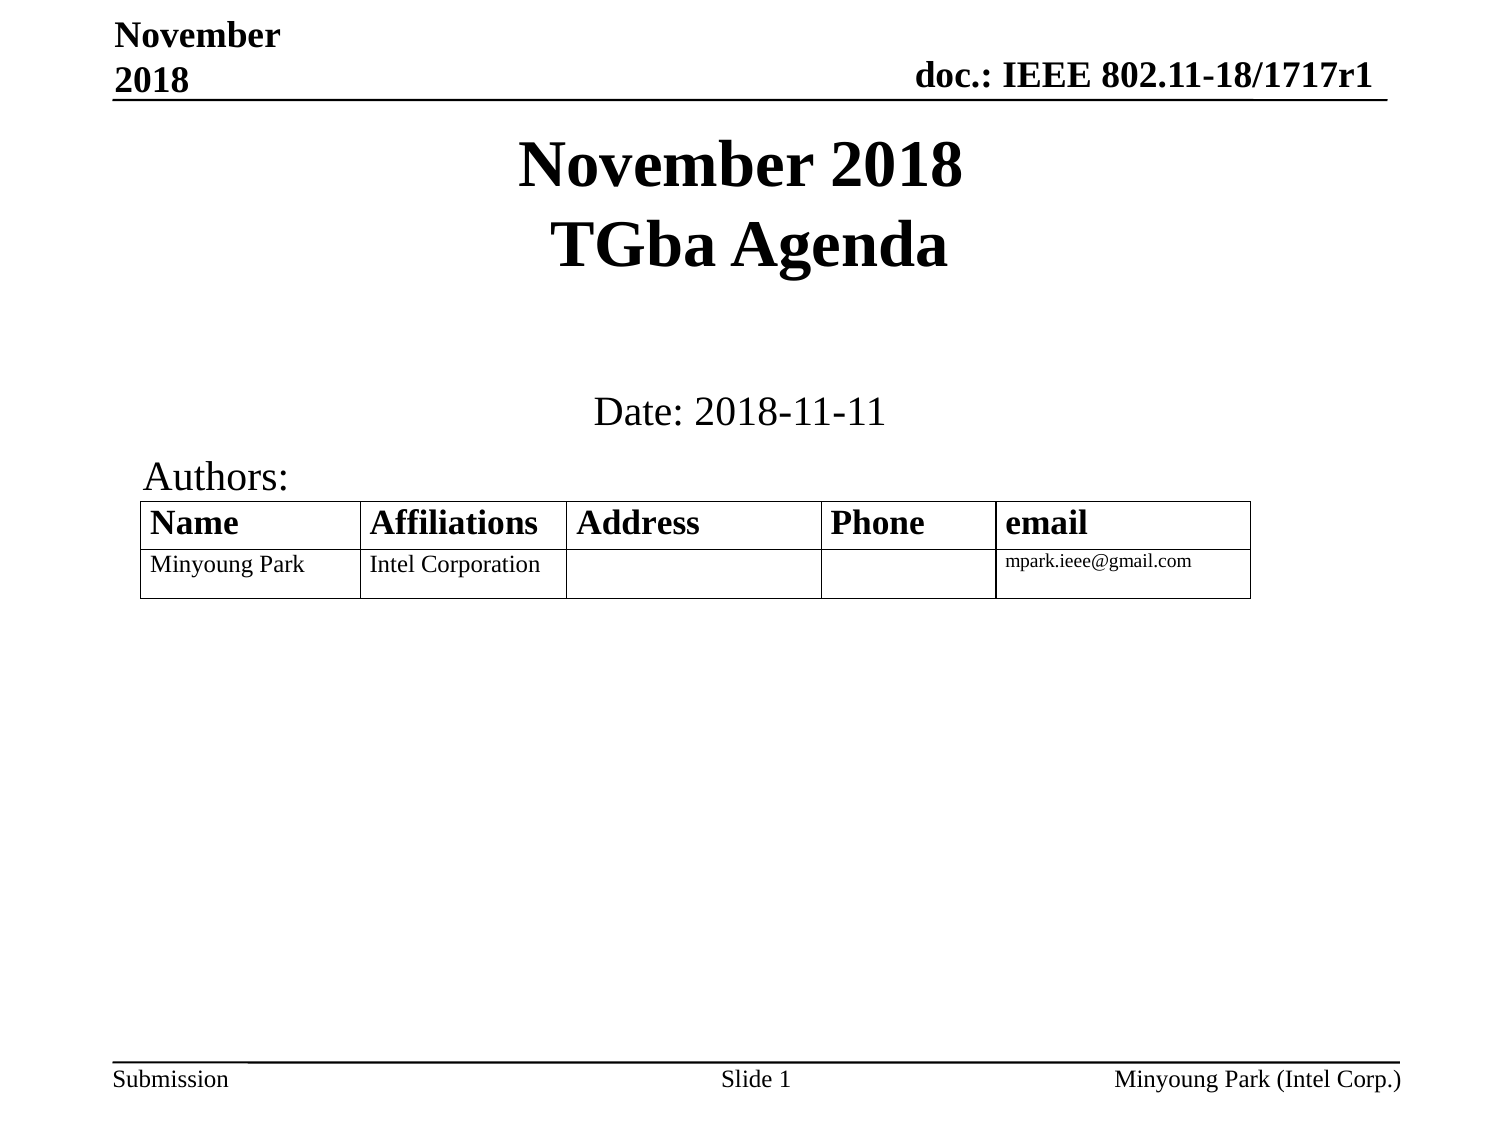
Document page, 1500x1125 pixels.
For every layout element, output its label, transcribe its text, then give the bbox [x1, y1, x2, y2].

title November 2018 TGba Agenda [112, 112, 1388, 288]
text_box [127, 500, 1277, 925]
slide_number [114, 54, 335, 101]
text_box Authors: [127, 441, 366, 500]
footer Minyoung Park (Intel Corp.) [949, 1061, 1402, 1093]
text_box Date: 2018-11-11 [102, 376, 1378, 442]
slide_number Slide 1 [712, 1061, 800, 1093]
